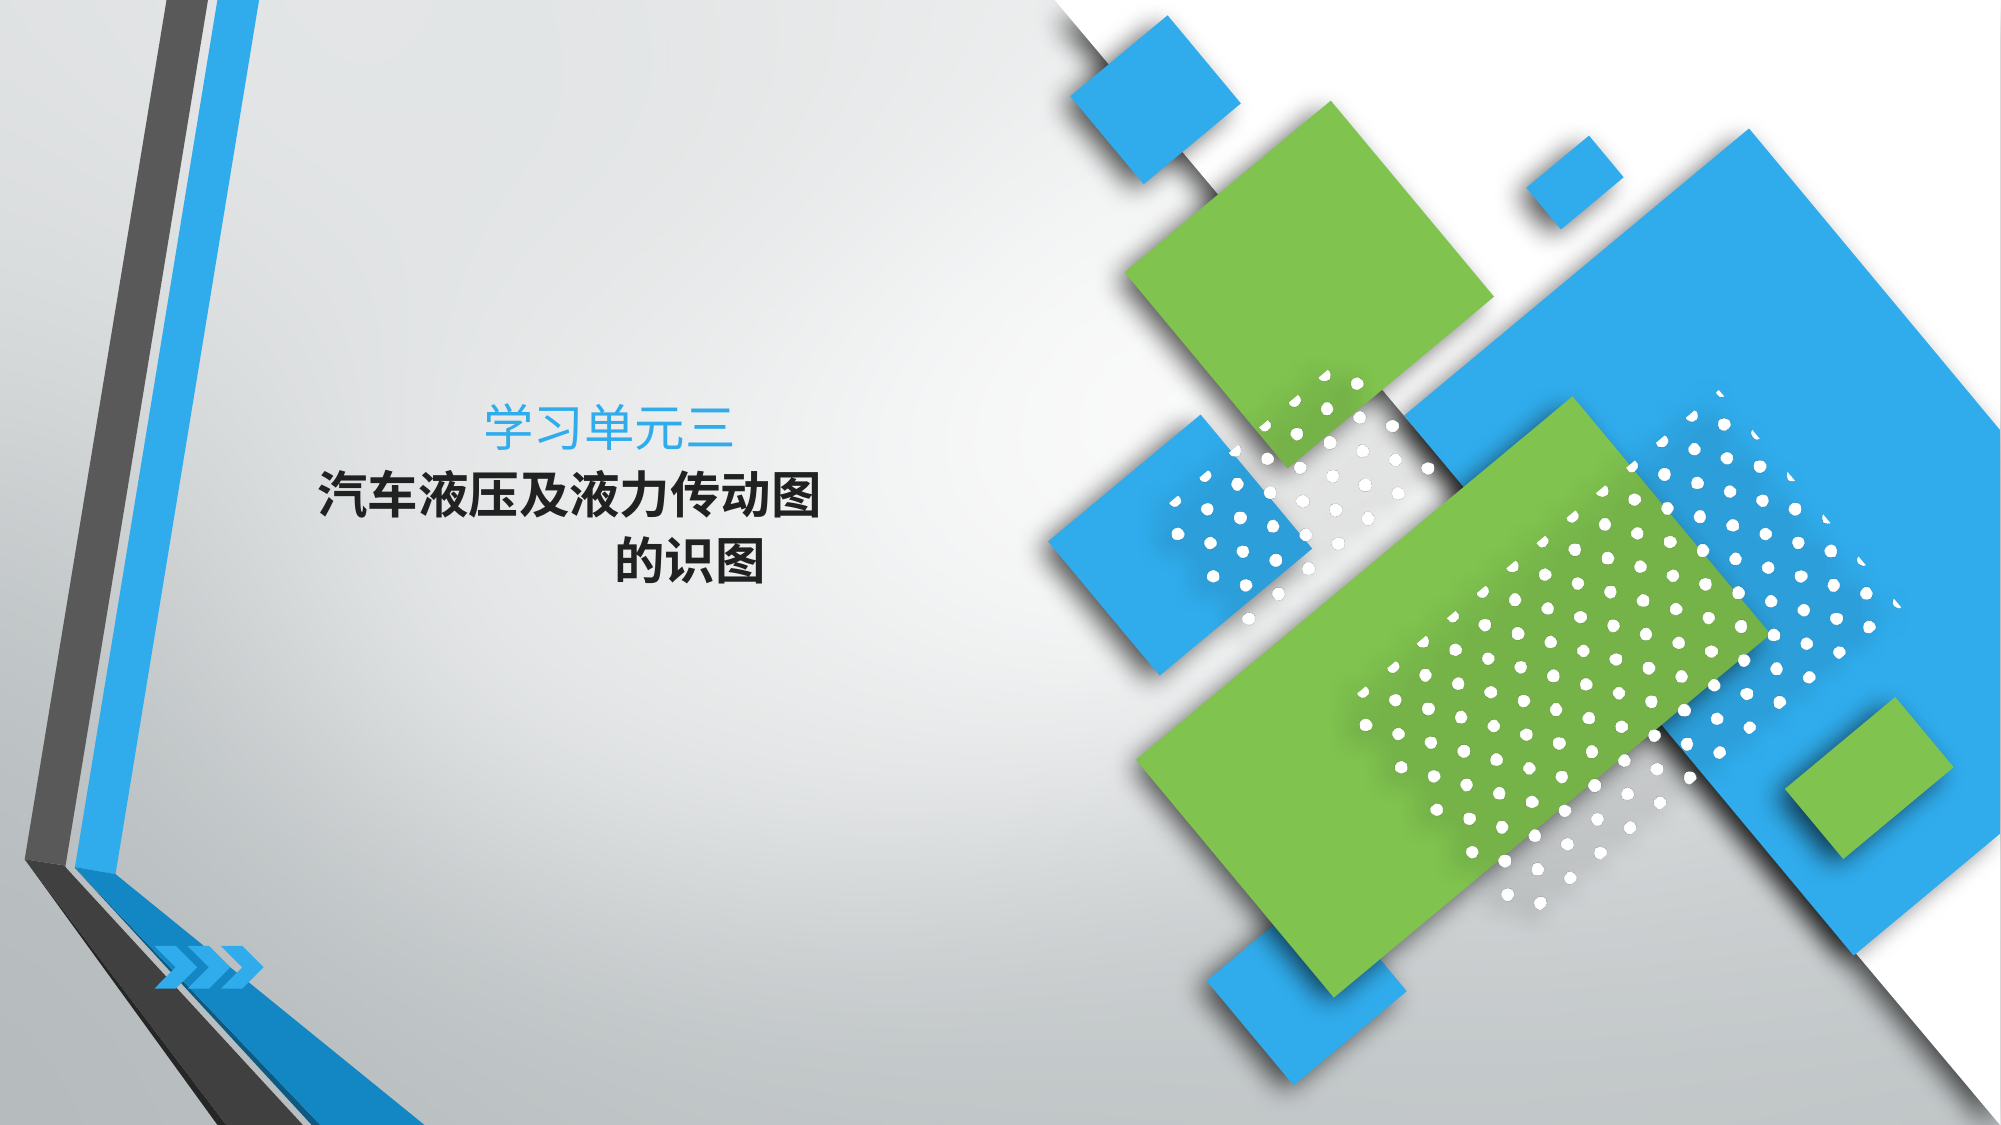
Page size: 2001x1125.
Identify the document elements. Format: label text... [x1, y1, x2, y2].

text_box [153, 945, 264, 989]
picture [1342, 390, 1902, 923]
title 学习单元三 汽车液压及液力传动图 的识图 [169, 270, 1051, 764]
picture [1154, 354, 1442, 629]
